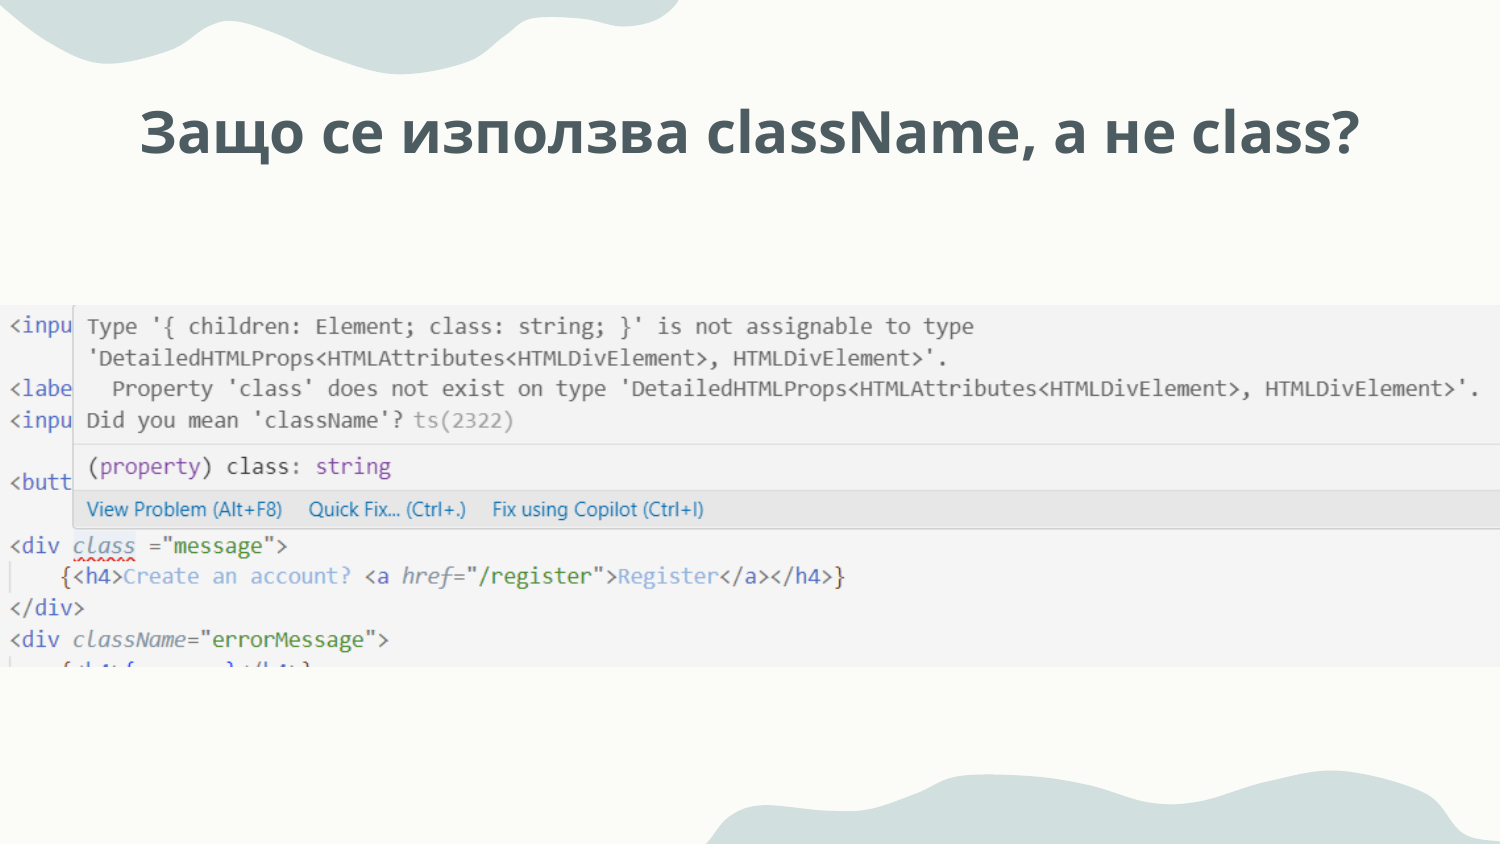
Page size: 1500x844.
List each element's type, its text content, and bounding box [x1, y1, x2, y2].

picture [0, 305, 1500, 667]
title Защо се използва className, а не class? [122, 88, 1378, 181]
